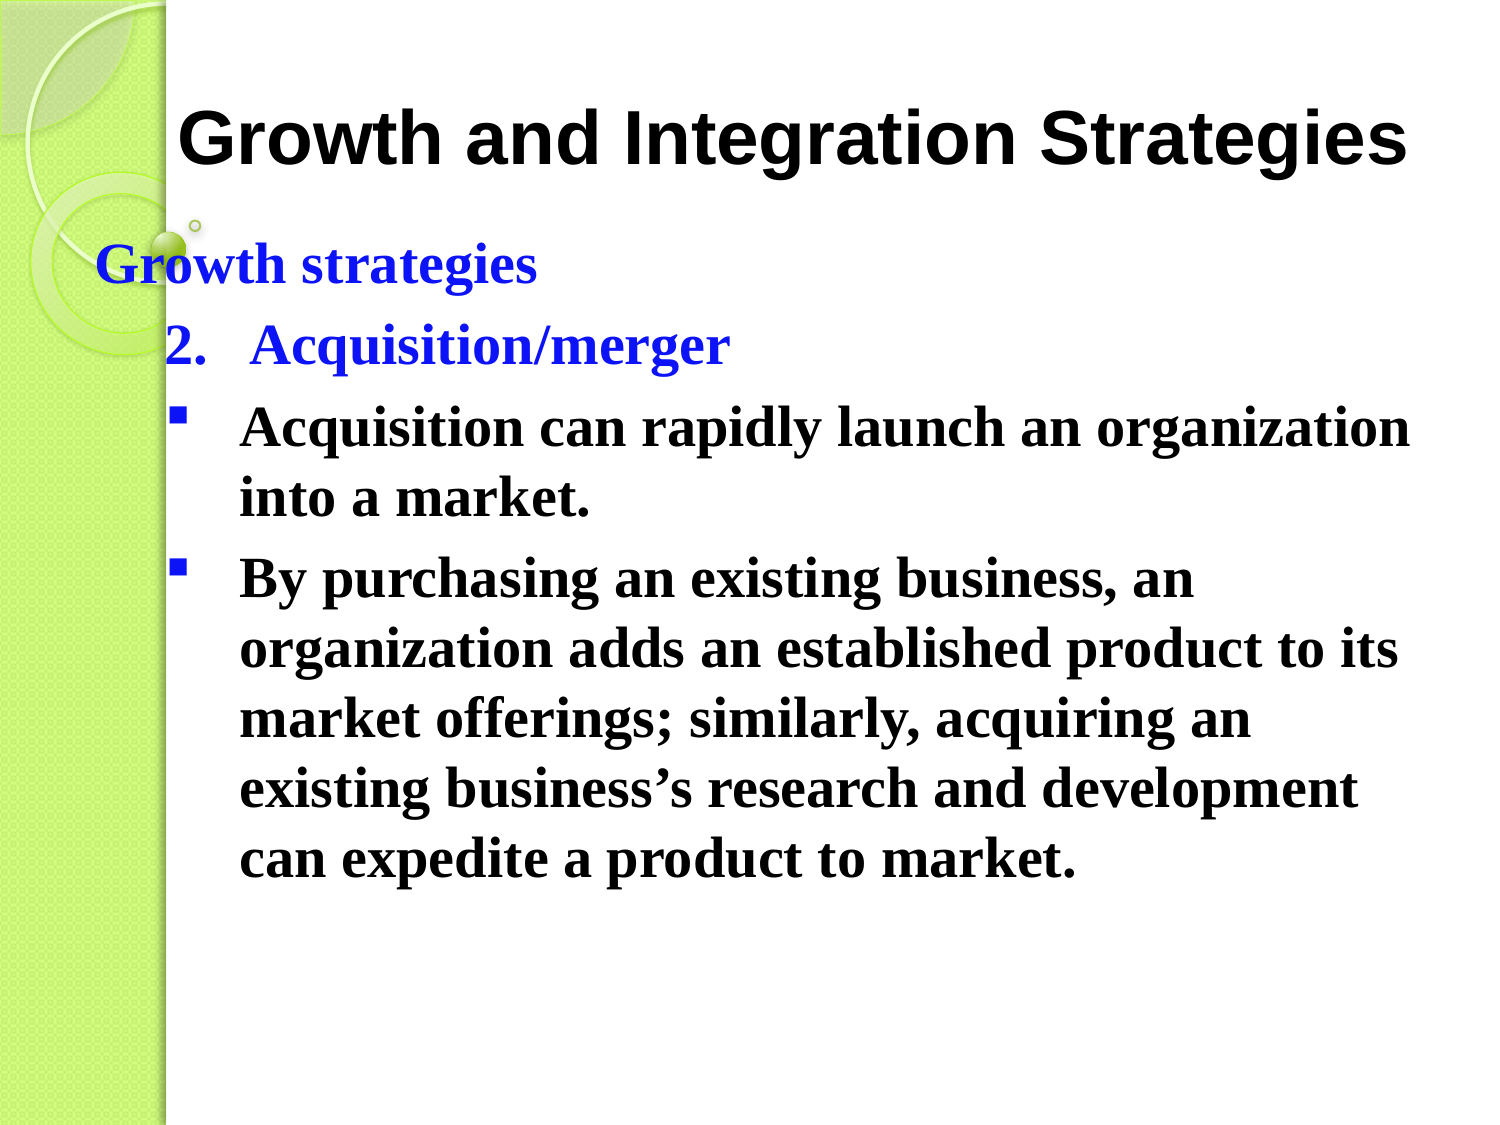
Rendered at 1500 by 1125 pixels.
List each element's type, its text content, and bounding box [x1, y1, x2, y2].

title Growth and Integration Strategies [162, 59, 1450, 188]
subtitle Growth strategies Acquisition/merger Acquisition can rapidly launch an organization into a market. By purchasing an existing business, an organization adds an established product to its market offerings; similarly, acquiring an existing business’s research and development can expedite a product to market. [75, 224, 1463, 1075]
